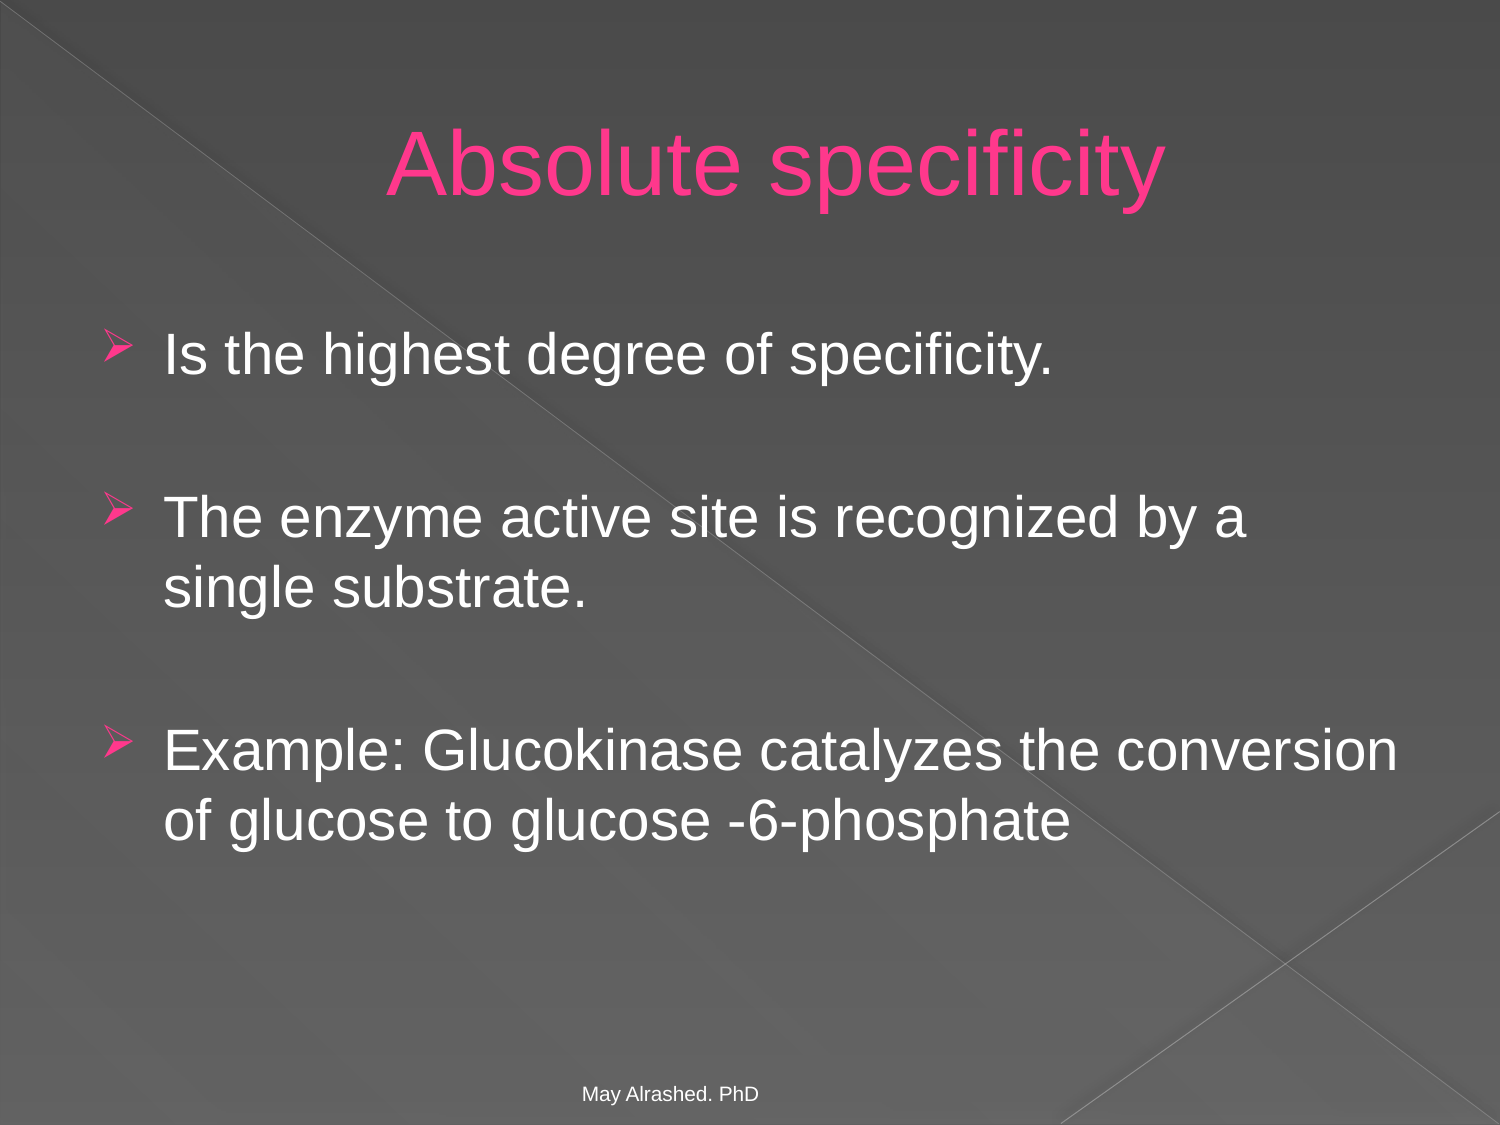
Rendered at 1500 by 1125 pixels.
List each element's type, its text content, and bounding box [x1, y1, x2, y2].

title Absolute specificity [75, 43, 1425, 274]
footer May Alrashed. PhD [75, 1063, 774, 1113]
list Is the highest degree of specificity. The enzyme active site is recognized by a single substrate. Example: Glucokinase catalyzes the conversion of glucose to glucose -6-phosphate [75, 308, 1425, 1059]
